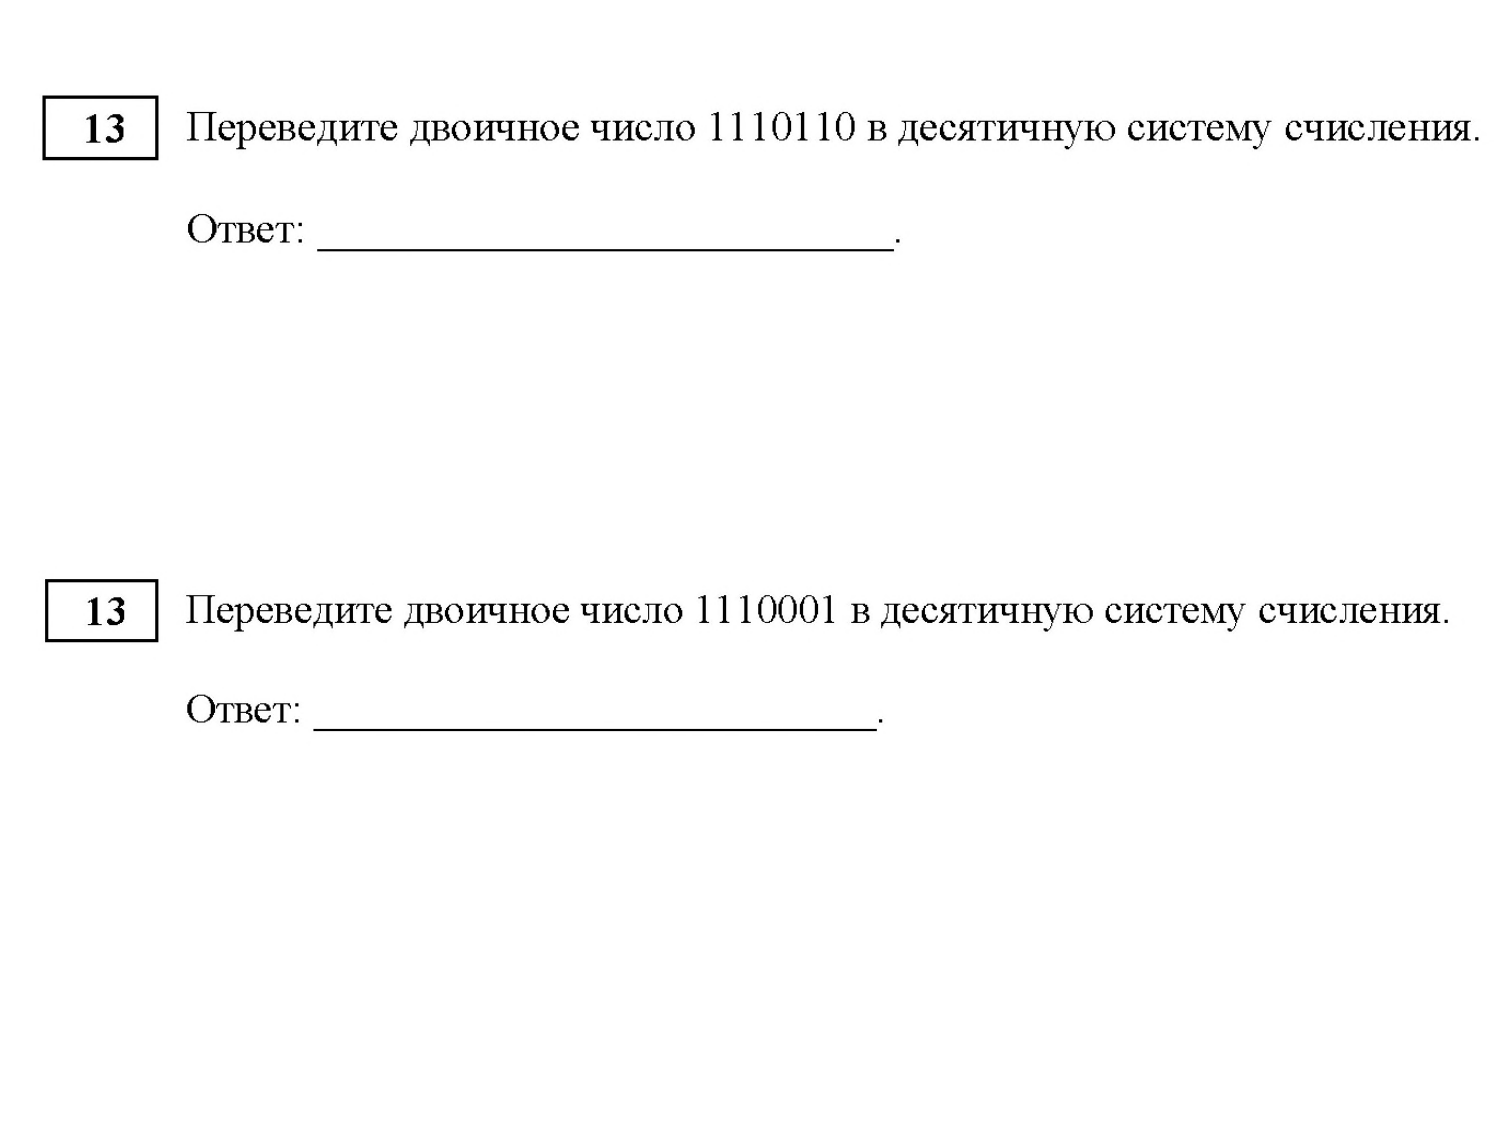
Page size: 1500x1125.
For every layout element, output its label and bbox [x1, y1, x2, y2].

picture [25, 77, 1497, 281]
picture [0, 562, 1497, 776]
